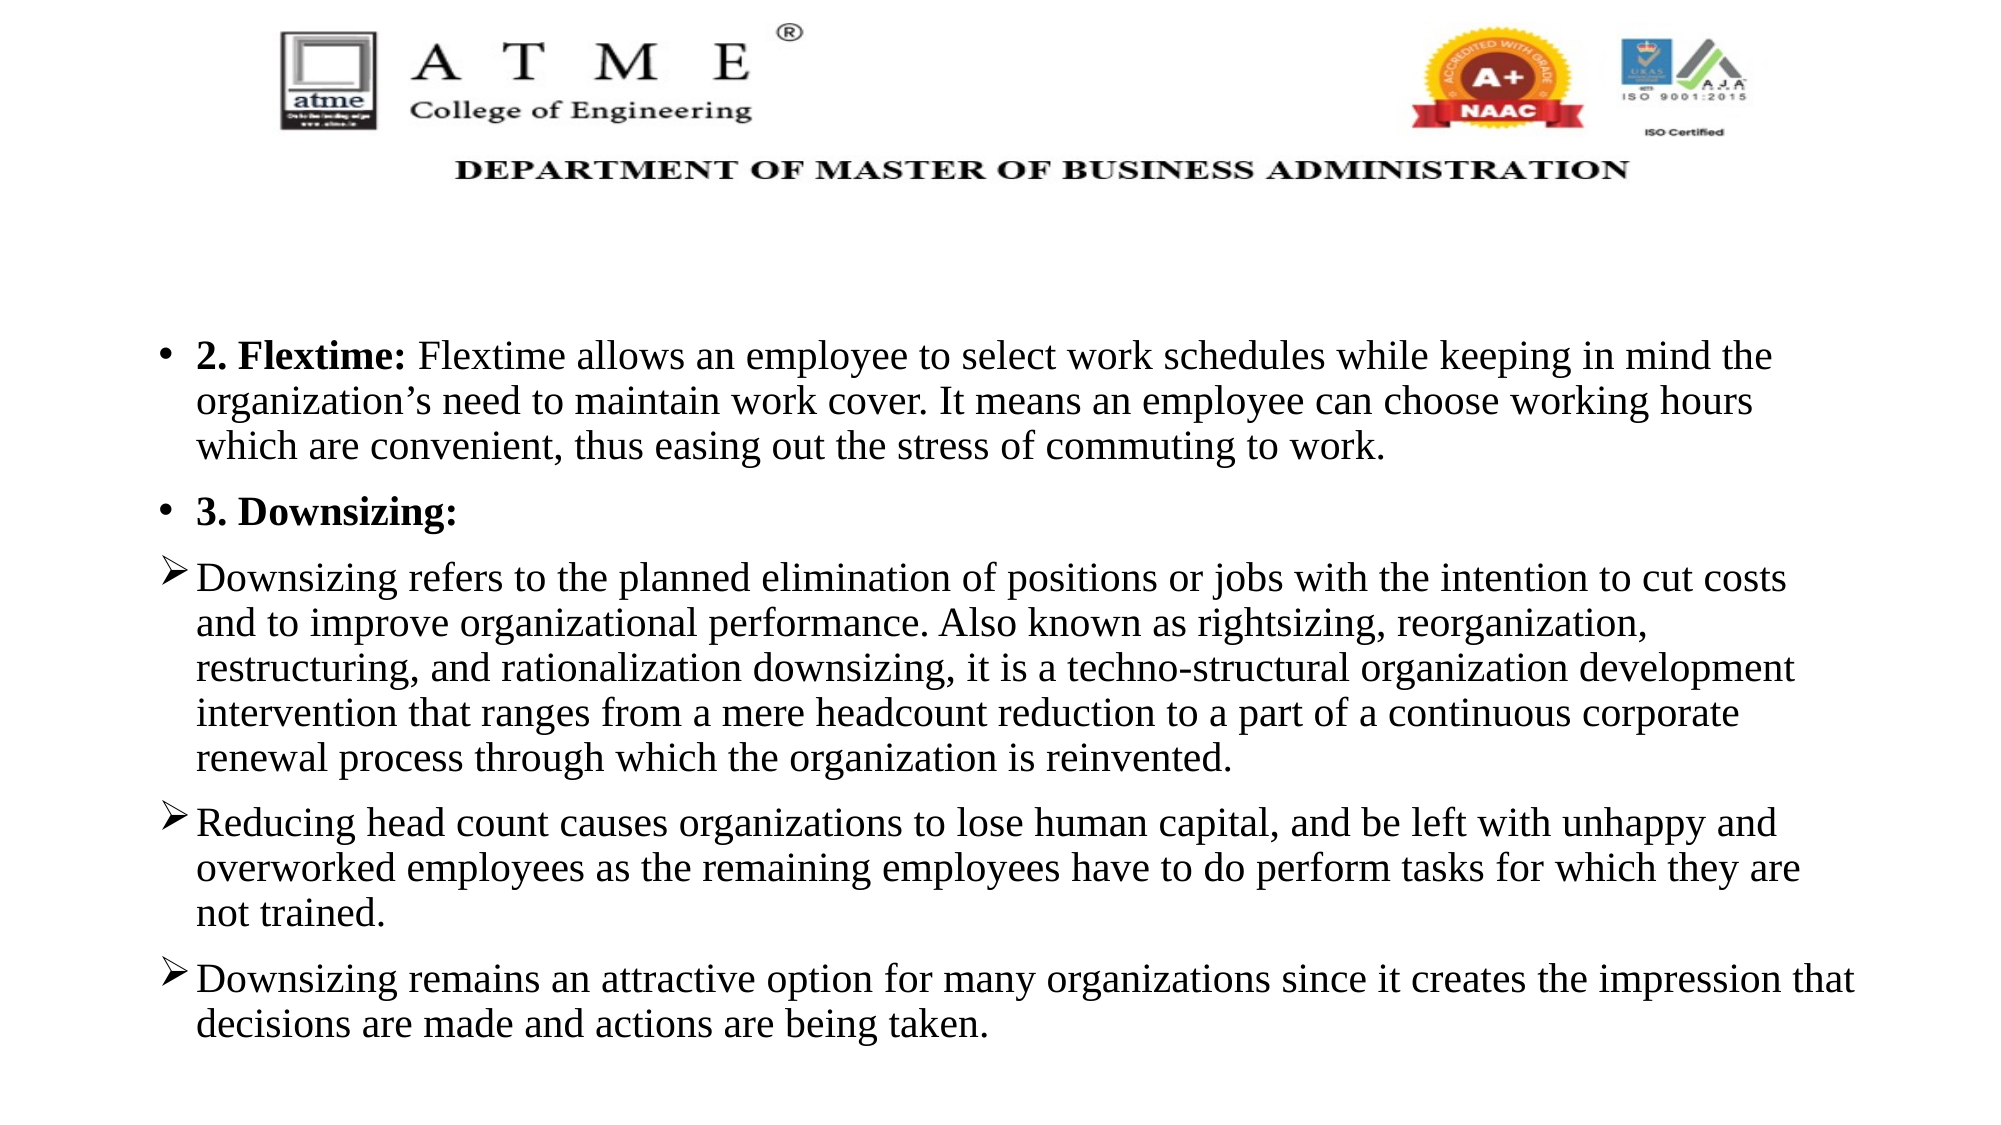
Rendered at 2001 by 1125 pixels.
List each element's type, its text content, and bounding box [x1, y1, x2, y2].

picture [272, 22, 1802, 185]
list 2. Flextime: Flextime allows an employee to select work schedules while keeping in mind the organization’s need to maintain work cover. It means an employee can choose working hours which are convenient, thus easing out the stress of commuting to work. 3. Downsizing: Downsizing refers to the planned elimination of positions or jobs with the intention to cut costs and to improve organizational performance. Also known as rightsizing, reorganization, restructuring, and rationalization downsizing, it is a techno-structural organization development intervention that ranges from a mere headcount reduction to a part of a continuous corporate renewal process through which the organization is reinvented. Reducing head count causes organizations to lose human capital, and be left with unhappy and overworked employees as the remaining employees have to do perform tasks for which they are not trained. Downsizing remains an attractive option for many organizations since it creates the impression that decisions are made and actions are being taken. [143, 325, 1875, 1091]
